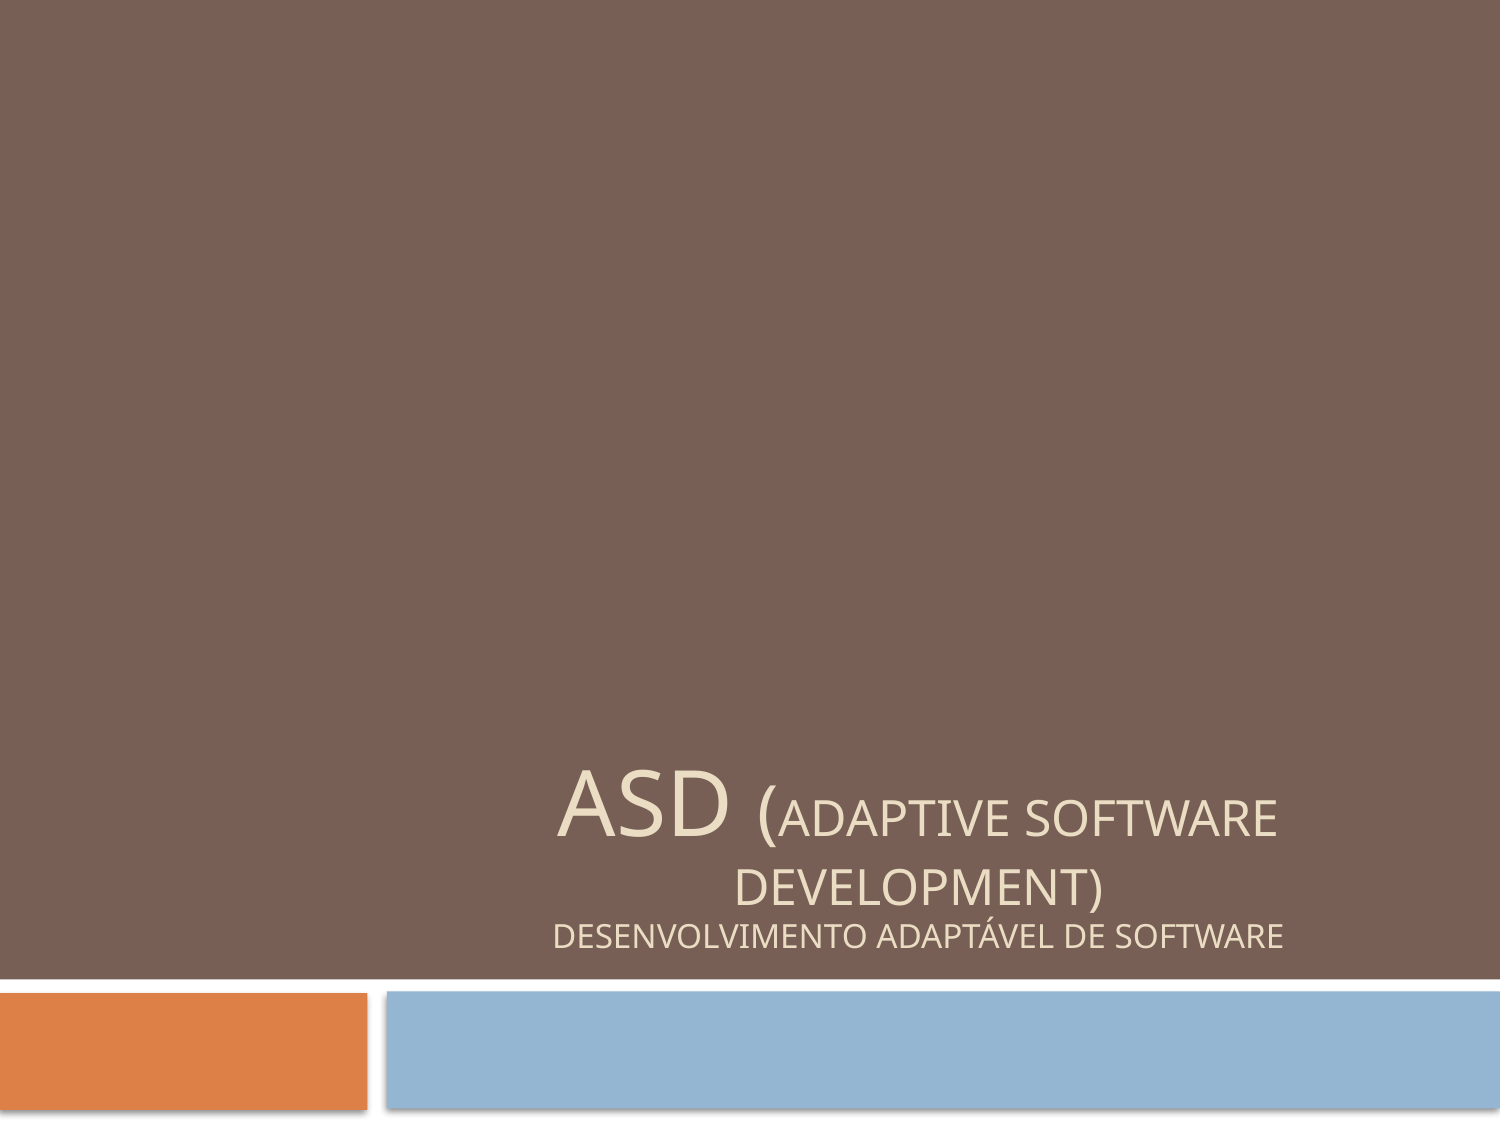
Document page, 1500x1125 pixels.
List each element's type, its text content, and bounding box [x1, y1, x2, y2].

title ASD (Adaptive Software Development) Desenvolvimento Adaptável de Software [387, 662, 1450, 963]
